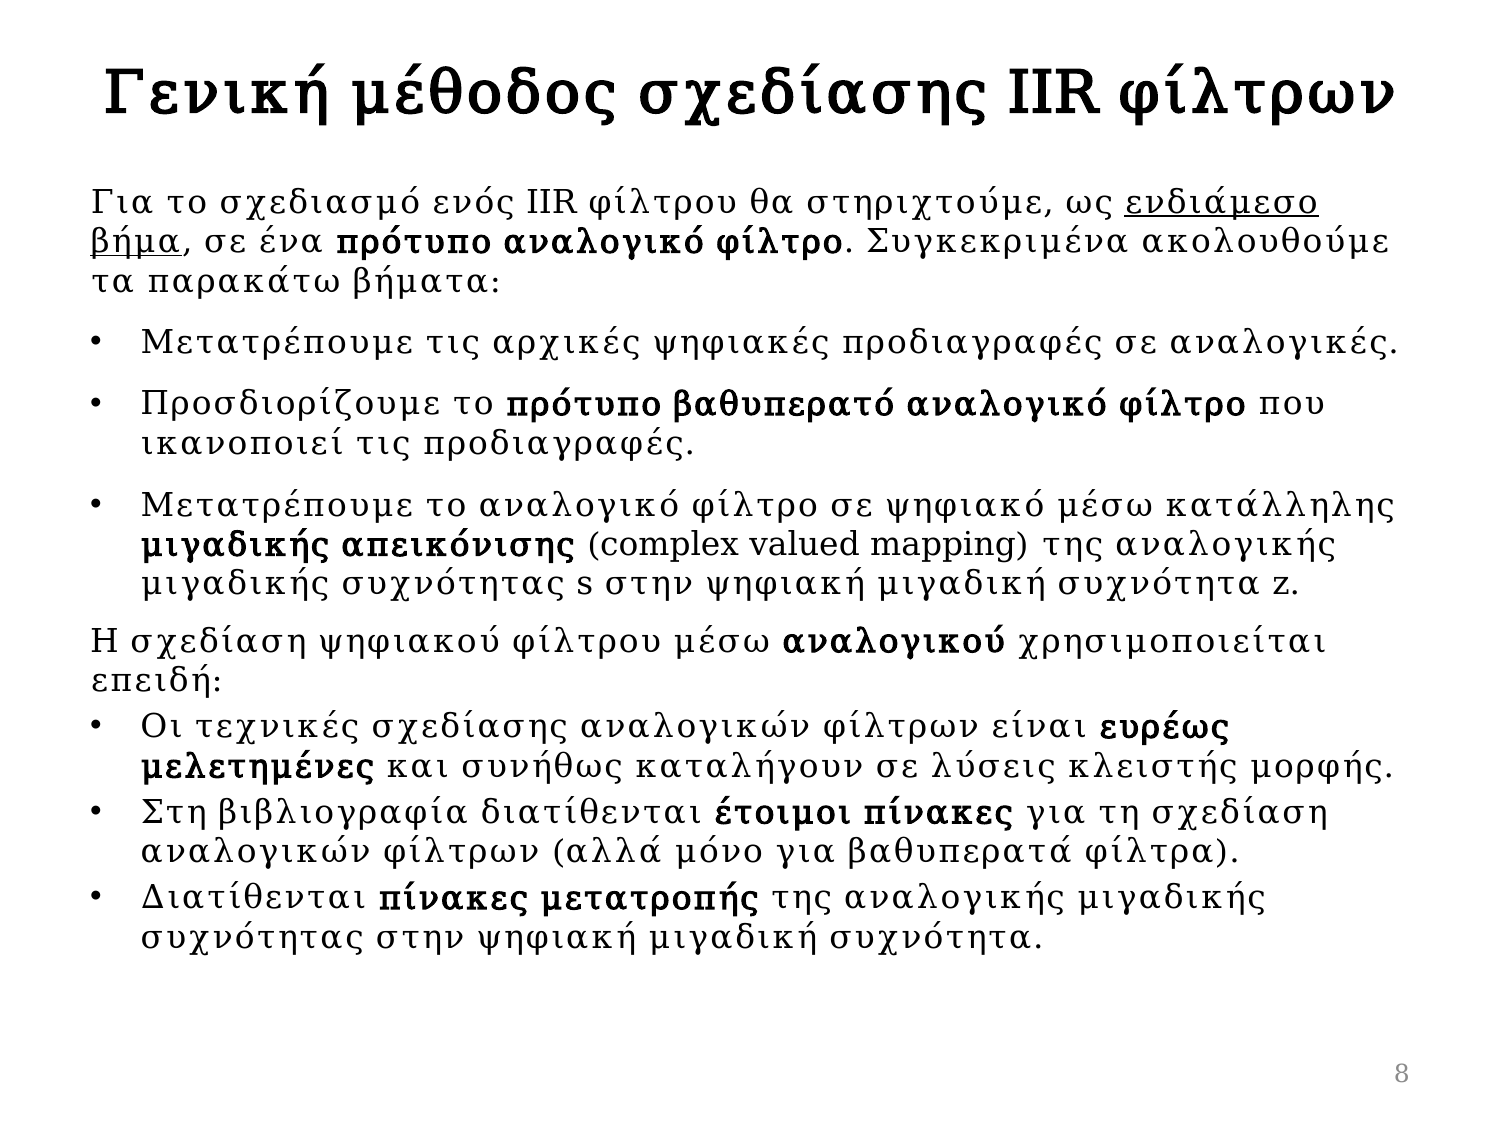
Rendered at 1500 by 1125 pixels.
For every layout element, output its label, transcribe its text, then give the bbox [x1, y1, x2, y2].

list Για το σχεδιασμό ενός IIR φίλτρου θα στηριχτούμε, ως ενδιάμεσο βήμα, σε ένα πρότυπο αναλογικό φίλτρο. Συγκεκριμένα ακολουθούμε τα παρακάτω βήματα: Μετατρέπουμε τις αρχικές ψηφιακές προδιαγραφές σε αναλογικές. Προσδιορίζουμε το πρότυπο βαθυπερατό αναλογικό φίλτρο που ικανοποιεί τις προδιαγραφές. Μετατρέπουμε το αναλογικό φίλτρο σε ψηφιακό μέσω κατάλληλης μιγαδικής απεικόνισης (complex valued mapping) της αναλογικής μιγαδικής συχνότητας s στην ψηφιακή μιγαδική συχνότητα z. H σχεδίαση ψηφιακού φίλτρου μέσω αναλογικού χρησιμοποιείται επειδή: Οι τεχνικές σχεδίασης αναλογικών φίλτρων είναι ευρέως μελετημένες και συνήθως καταλήγουν σε λύσεις κλειστής μορφής. Στη βιβλιογραφία διατίθενται έτοιμοι πίνακες για τη σχεδίαση αναλογικών φίλτρων (αλλά μόνο για βαθυπερατά φίλτρα). Διατίθενται πίνακες μετατροπής της αναλογικής μιγαδικής συχνότητας στην ψηφιακή μιγαδική συχνότητα. [75, 172, 1425, 1024]
title Γενική μέθοδος σχεδίασης IIR φίλτρων [75, 19, 1425, 159]
slide_number 8 [1222, 1042, 1425, 1103]
